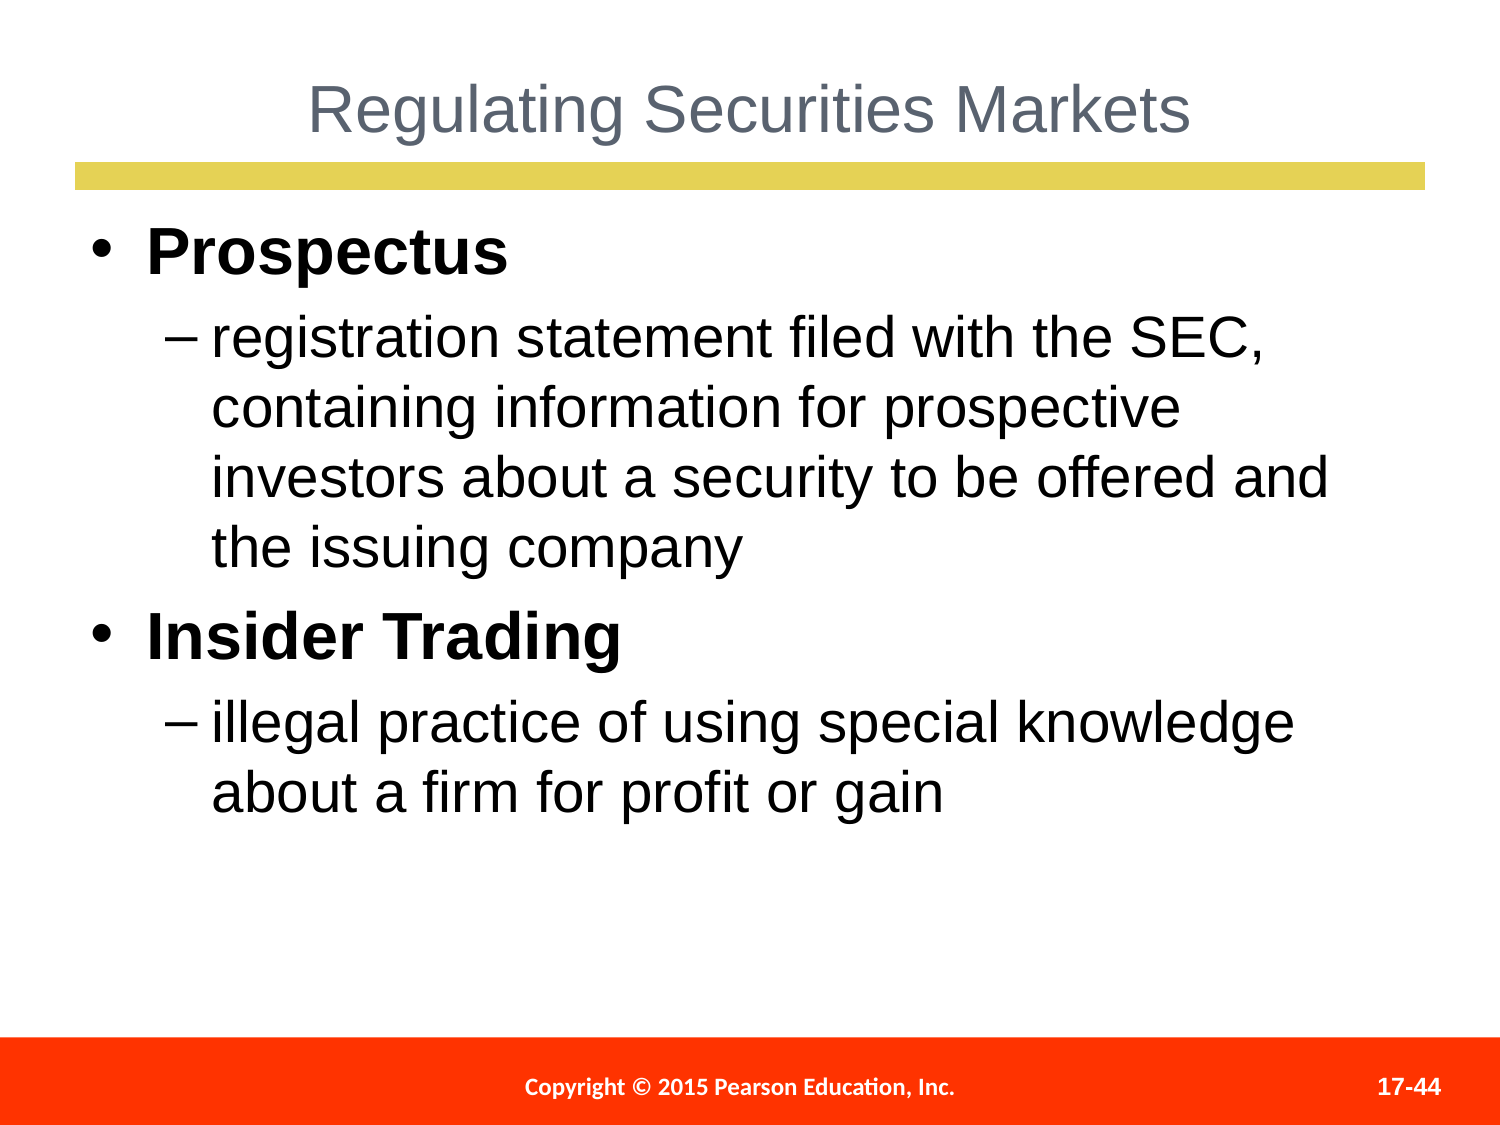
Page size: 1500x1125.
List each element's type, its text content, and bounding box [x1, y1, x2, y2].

list Prospectus registration statement filed with the SEC, containing information for prospective investors about a security to be offered and the issuing company Insider Trading illegal practice of using special knowledge about a firm for profit or gain [74, 199, 1426, 1006]
title Regulating Securities Markets [74, 12, 1426, 199]
